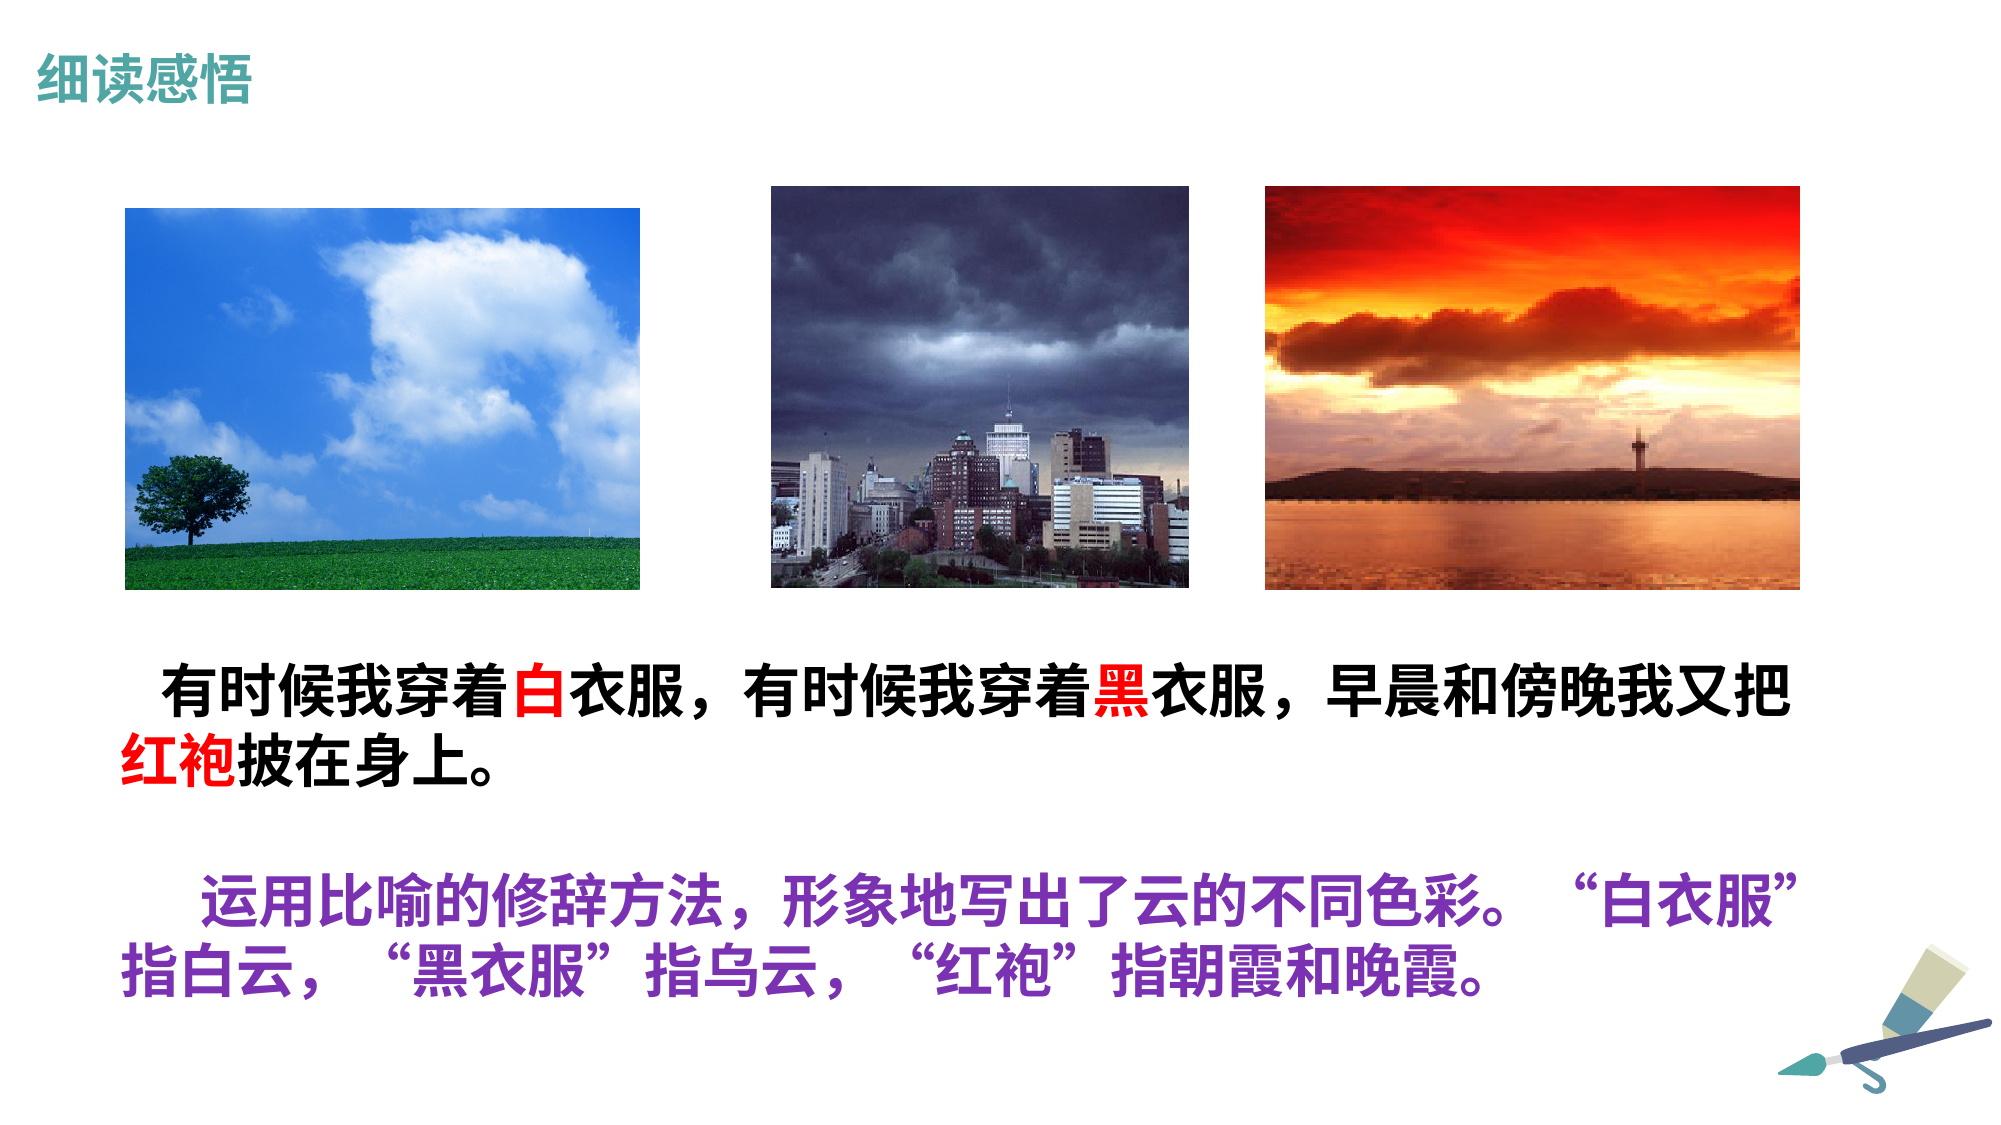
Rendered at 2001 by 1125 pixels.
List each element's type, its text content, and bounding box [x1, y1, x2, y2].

text_box 有时候我穿着白衣服，有时候我穿着黑衣服，早晨和傍晚我又把红袍披在身上。 运用比喻的修辞方法，形象地写出了云的不同色彩。“白衣服”指白云，“黑衣服”指乌云，“红袍”指朝霞和晚霞。 [105, 646, 1855, 1012]
text_box 细读感悟 [22, 38, 337, 119]
picture [125, 208, 640, 590]
picture [771, 186, 1189, 588]
picture [1265, 186, 1800, 590]
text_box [1811, 945, 1974, 1125]
